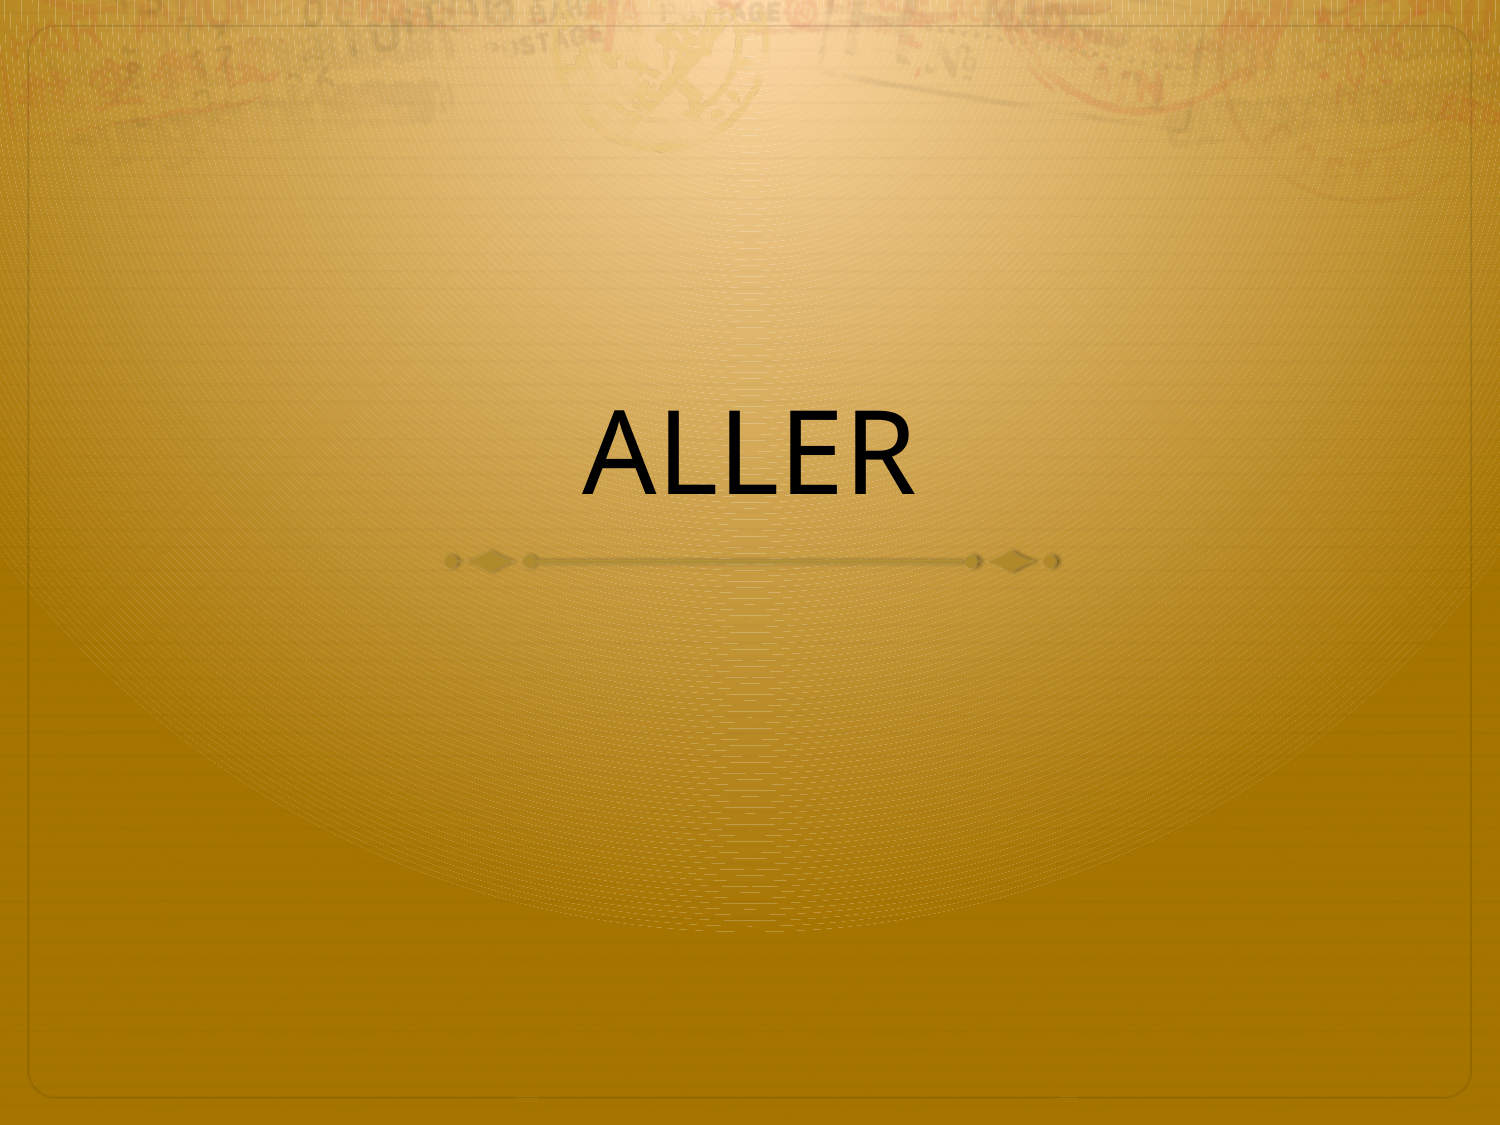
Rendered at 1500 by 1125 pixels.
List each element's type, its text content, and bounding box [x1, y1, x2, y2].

title ALLER [93, 210, 1407, 525]
picture [0, 0, 1500, 1125]
